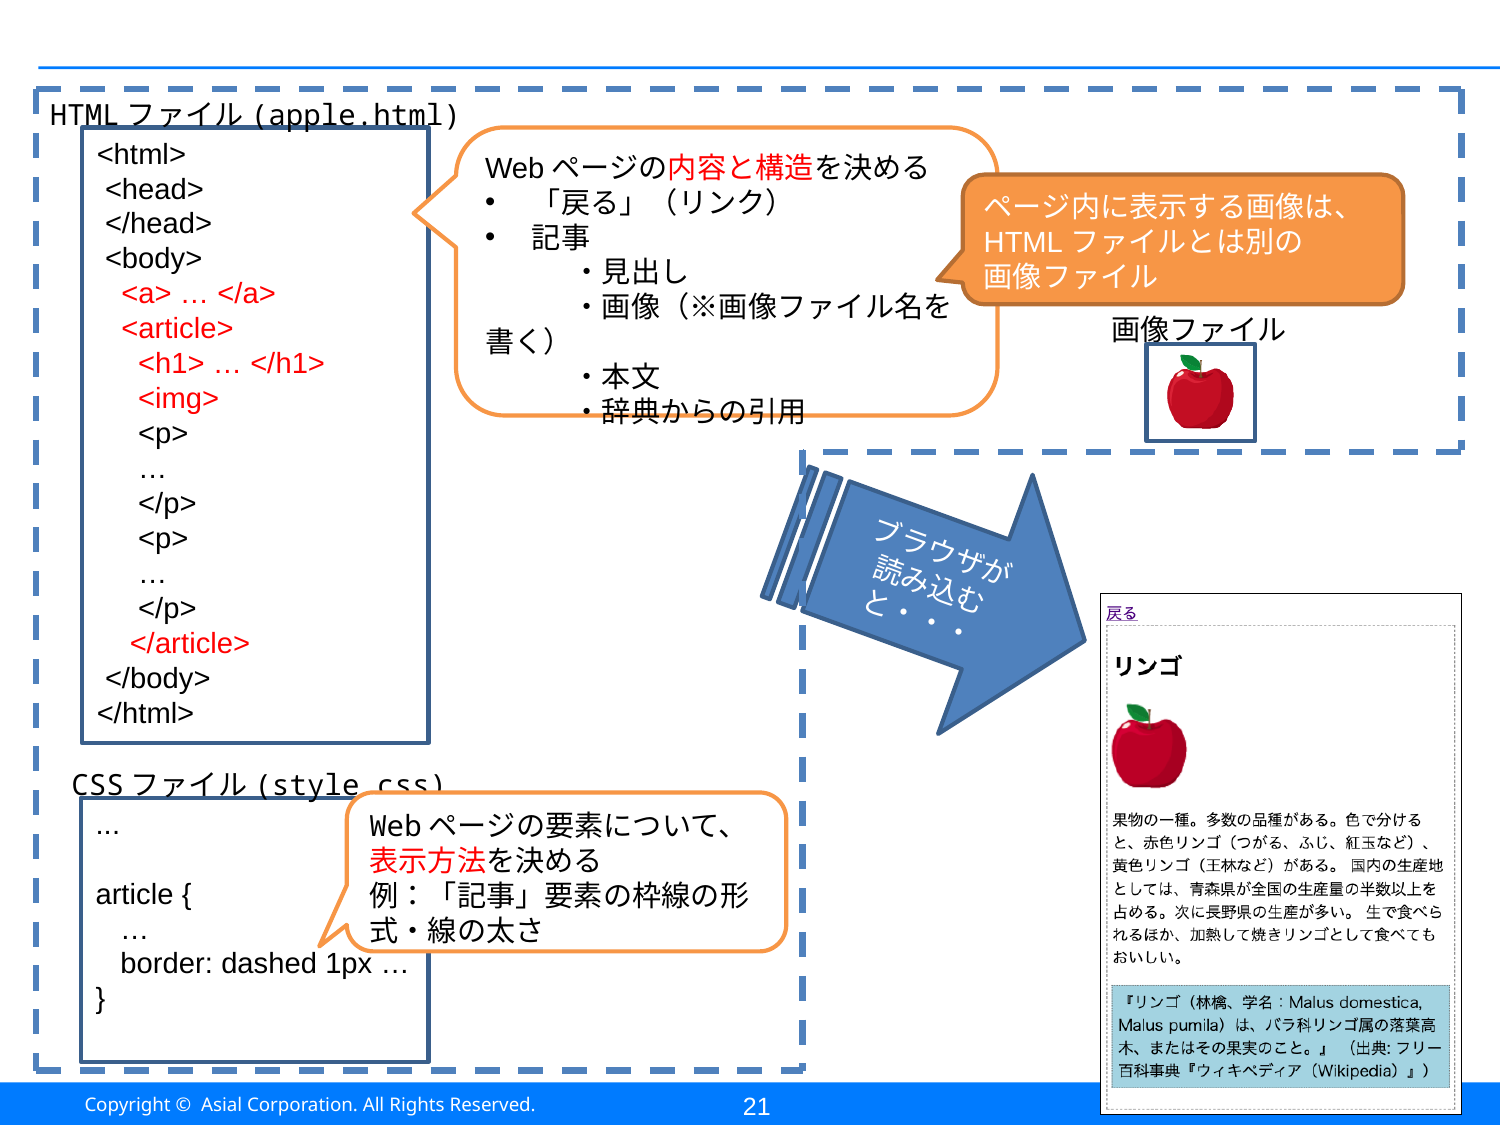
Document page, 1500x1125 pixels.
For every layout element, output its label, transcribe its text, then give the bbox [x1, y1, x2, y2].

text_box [1146, 343, 1256, 442]
picture [1100, 1071, 1462, 1115]
slide_number 21 [588, 1080, 926, 1125]
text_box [36, 88, 1462, 1071]
